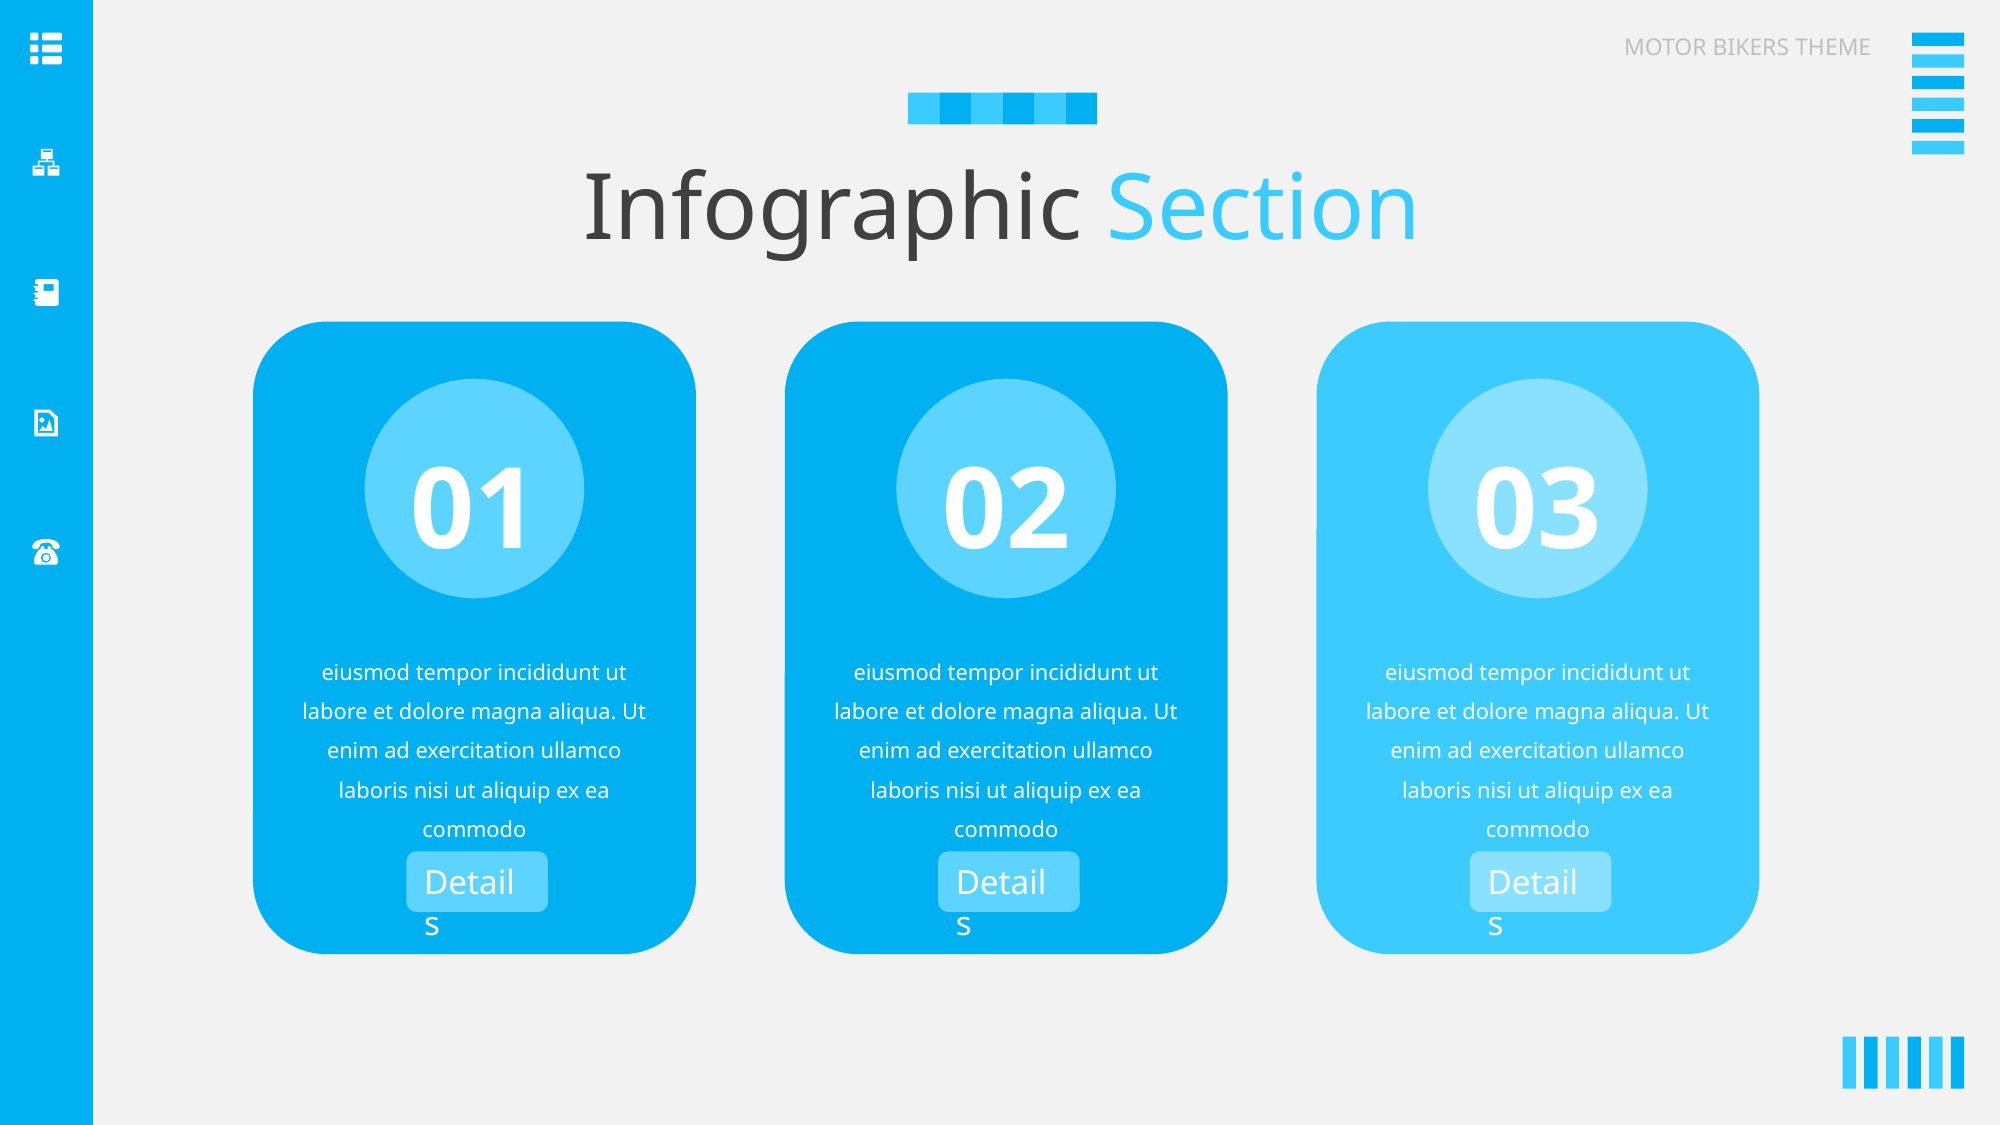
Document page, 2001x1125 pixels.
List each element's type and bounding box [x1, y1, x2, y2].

text_box [907, 92, 1098, 125]
text_box [0, 0, 1965, 1125]
